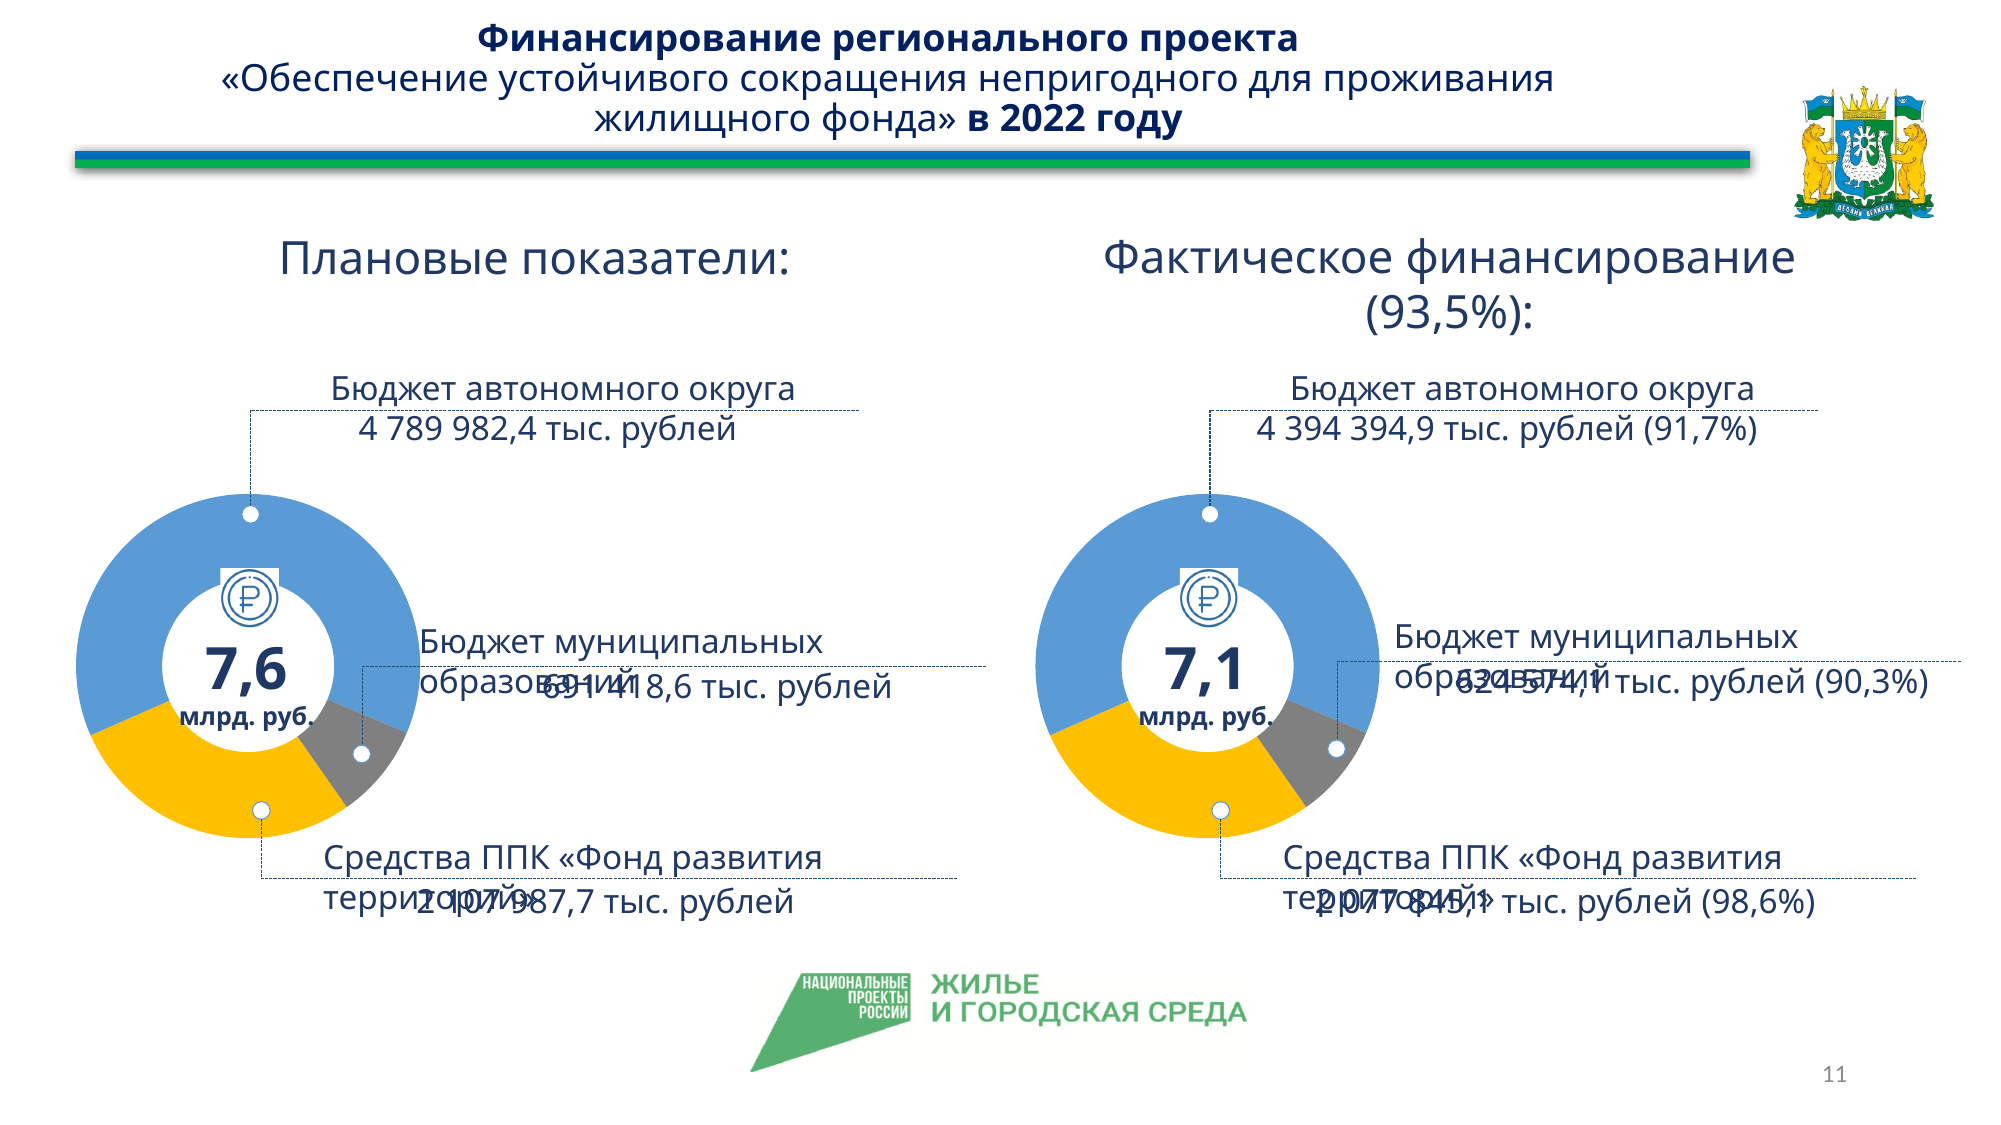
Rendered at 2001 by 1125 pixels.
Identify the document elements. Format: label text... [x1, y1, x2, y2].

picture [750, 973, 1247, 1072]
picture [1179, 568, 1239, 628]
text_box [74, 151, 1750, 169]
picture [1794, 86, 1934, 221]
chart [46, 455, 462, 856]
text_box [219, 801, 992, 929]
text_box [1179, 801, 1952, 929]
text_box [1201, 359, 1846, 524]
text_box Фактическое финансирование (93,5%): [1022, 220, 1878, 346]
text_box Финансирование регионального проекта «Обеспечение устойчивого сокращения непригодного для проживания жилищного фонда» в 2022 году [139, 11, 1638, 148]
text_box Плановые показатели: [107, 220, 963, 291]
picture [220, 568, 279, 628]
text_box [1327, 607, 1974, 758]
slide_number 11 [1412, 1042, 1863, 1103]
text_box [241, 359, 886, 524]
chart [1005, 455, 1421, 856]
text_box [352, 612, 999, 763]
